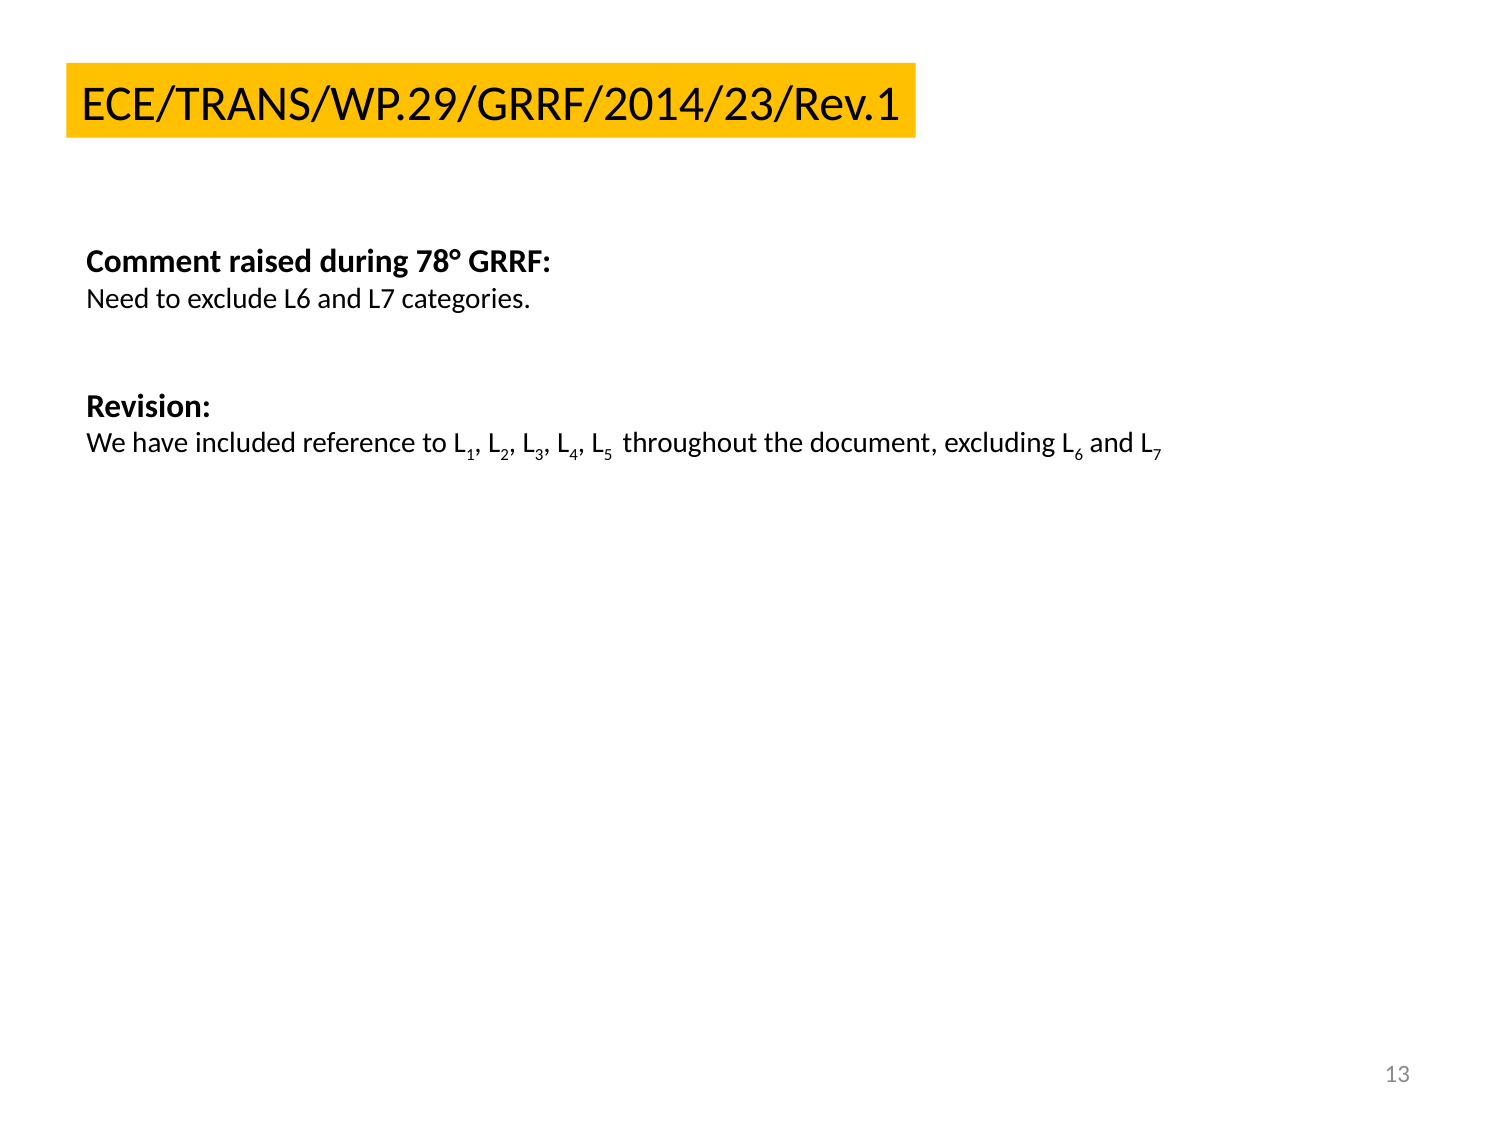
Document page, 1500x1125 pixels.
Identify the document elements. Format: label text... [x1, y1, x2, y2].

text_box ECE/TRANS/WP.29/GRRF/2014/23/Rev.1 [66, 62, 916, 138]
text_box Comment raised during 78° GRRF: Need to exclude L6 and L7 categories. Revision: We have included reference to L1, L2, L3, L4, L5 throughout the document, excluding L6 and L7 [71, 231, 1177, 471]
slide_number 13 [1074, 1042, 1425, 1103]
